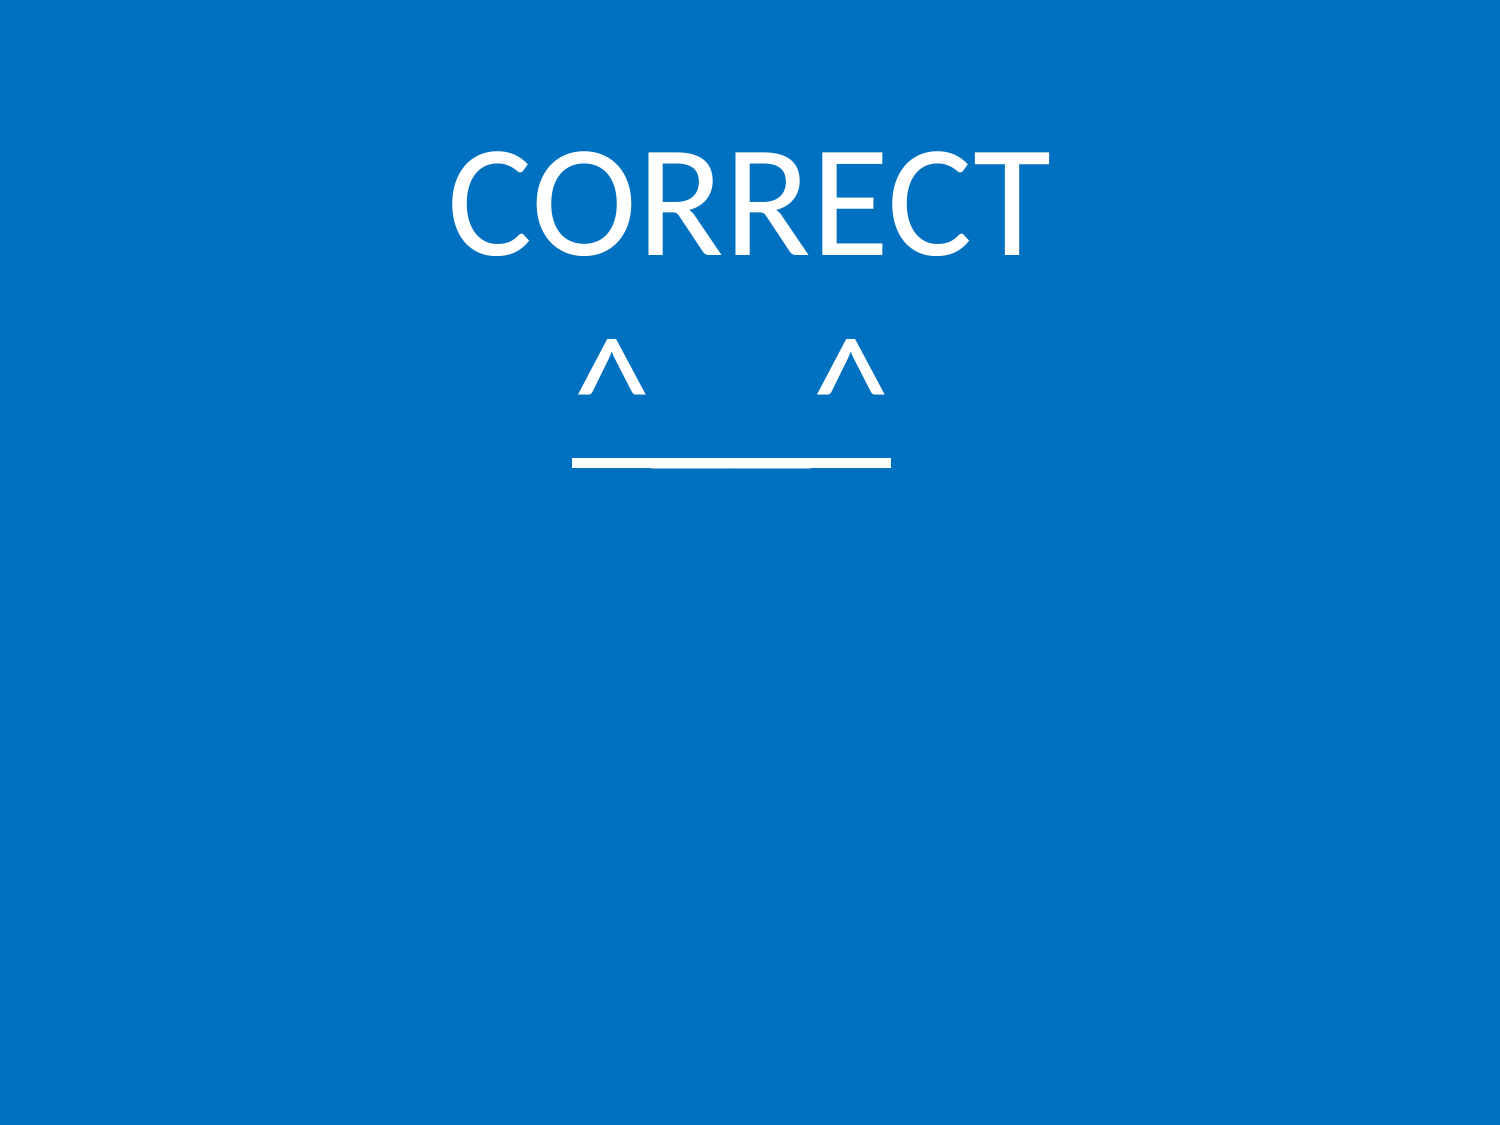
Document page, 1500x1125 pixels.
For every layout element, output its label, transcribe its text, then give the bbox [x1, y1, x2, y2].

title CORRECT ^__^ [75, 87, 1425, 593]
